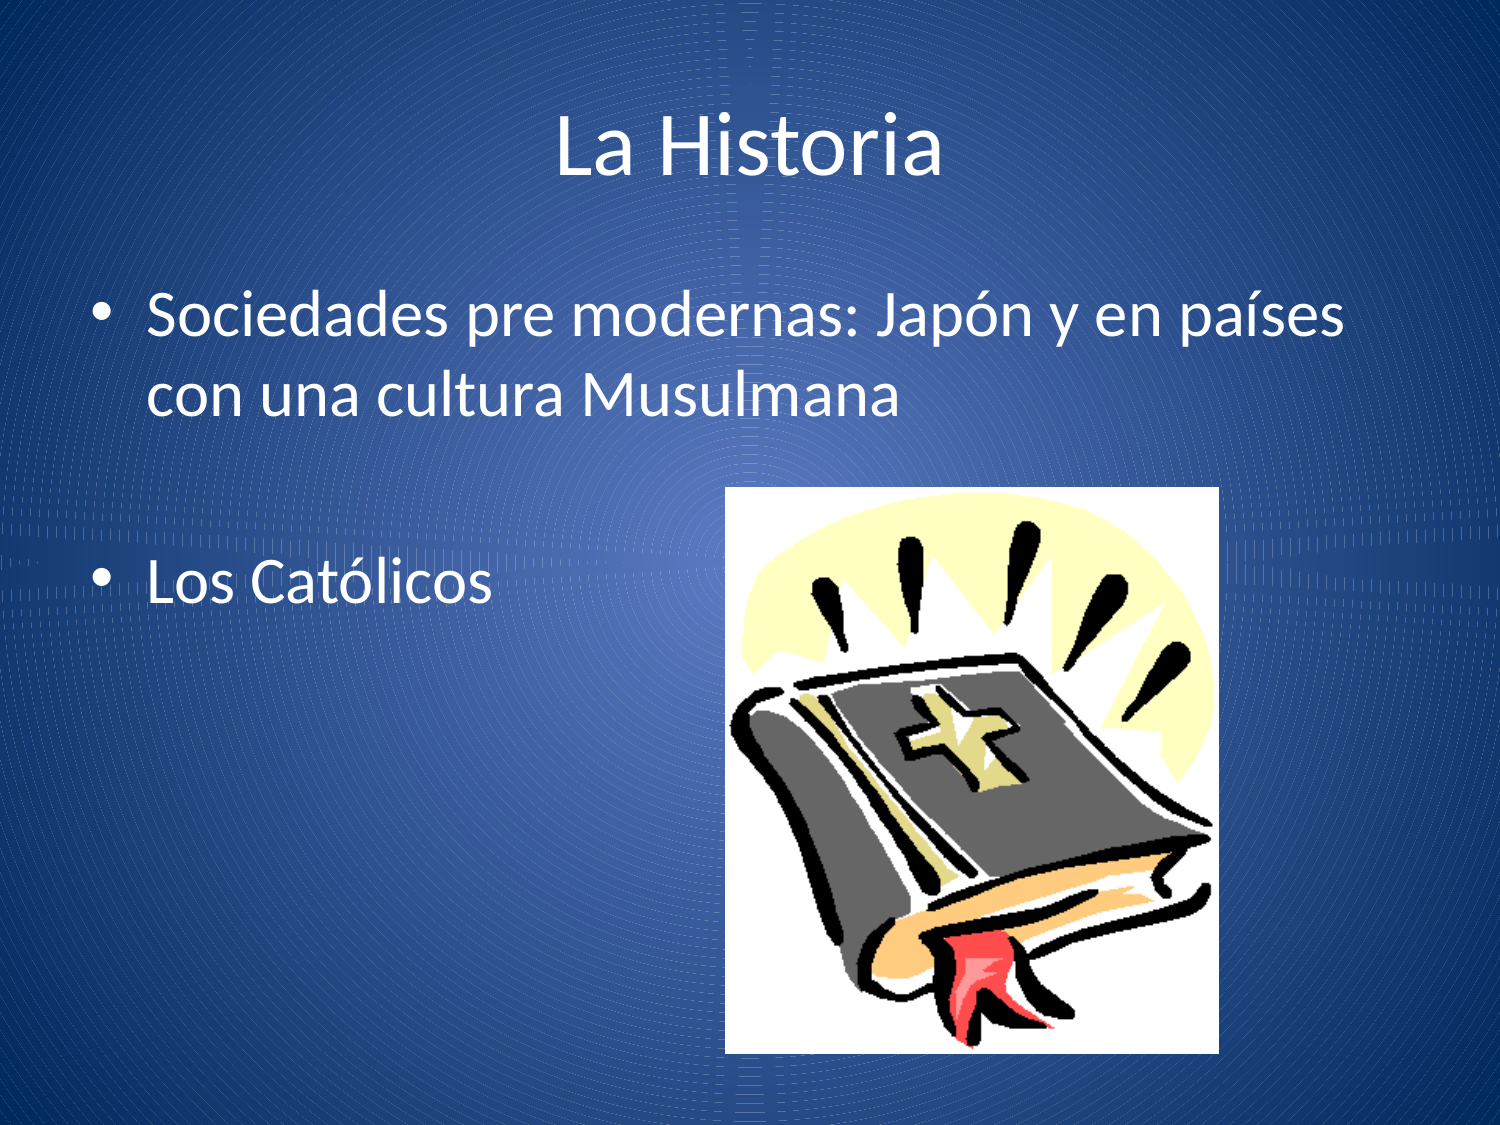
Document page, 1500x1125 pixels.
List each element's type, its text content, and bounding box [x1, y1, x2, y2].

picture [724, 487, 1219, 1054]
title La Historia [75, 45, 1425, 233]
list Sociedades pre modernas: Japón y en países con una cultura Musulmana Los Católicos [75, 262, 1425, 1005]
